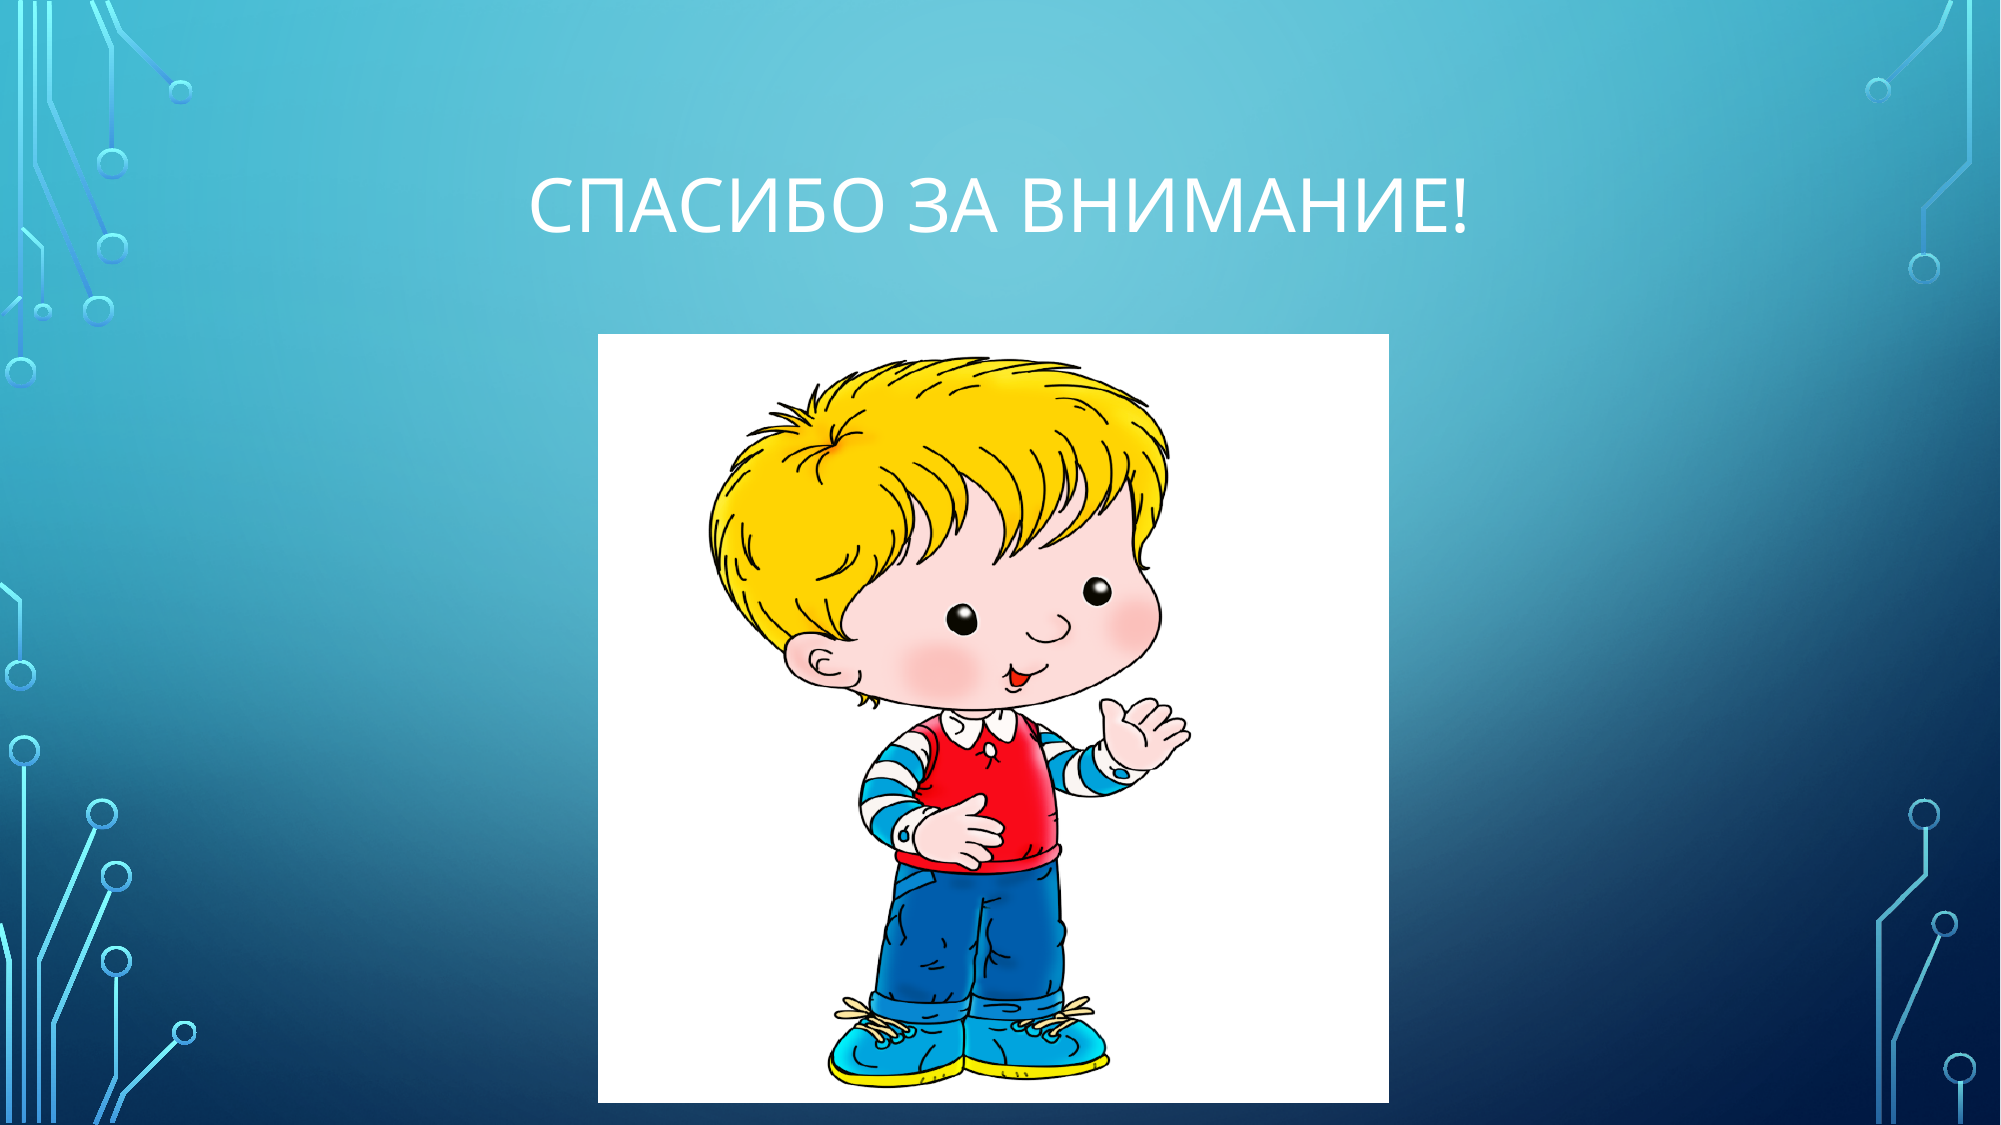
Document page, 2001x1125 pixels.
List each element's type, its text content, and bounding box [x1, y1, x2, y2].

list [597, 334, 1390, 1104]
title Спасибо за внимание! [187, 71, 1813, 344]
